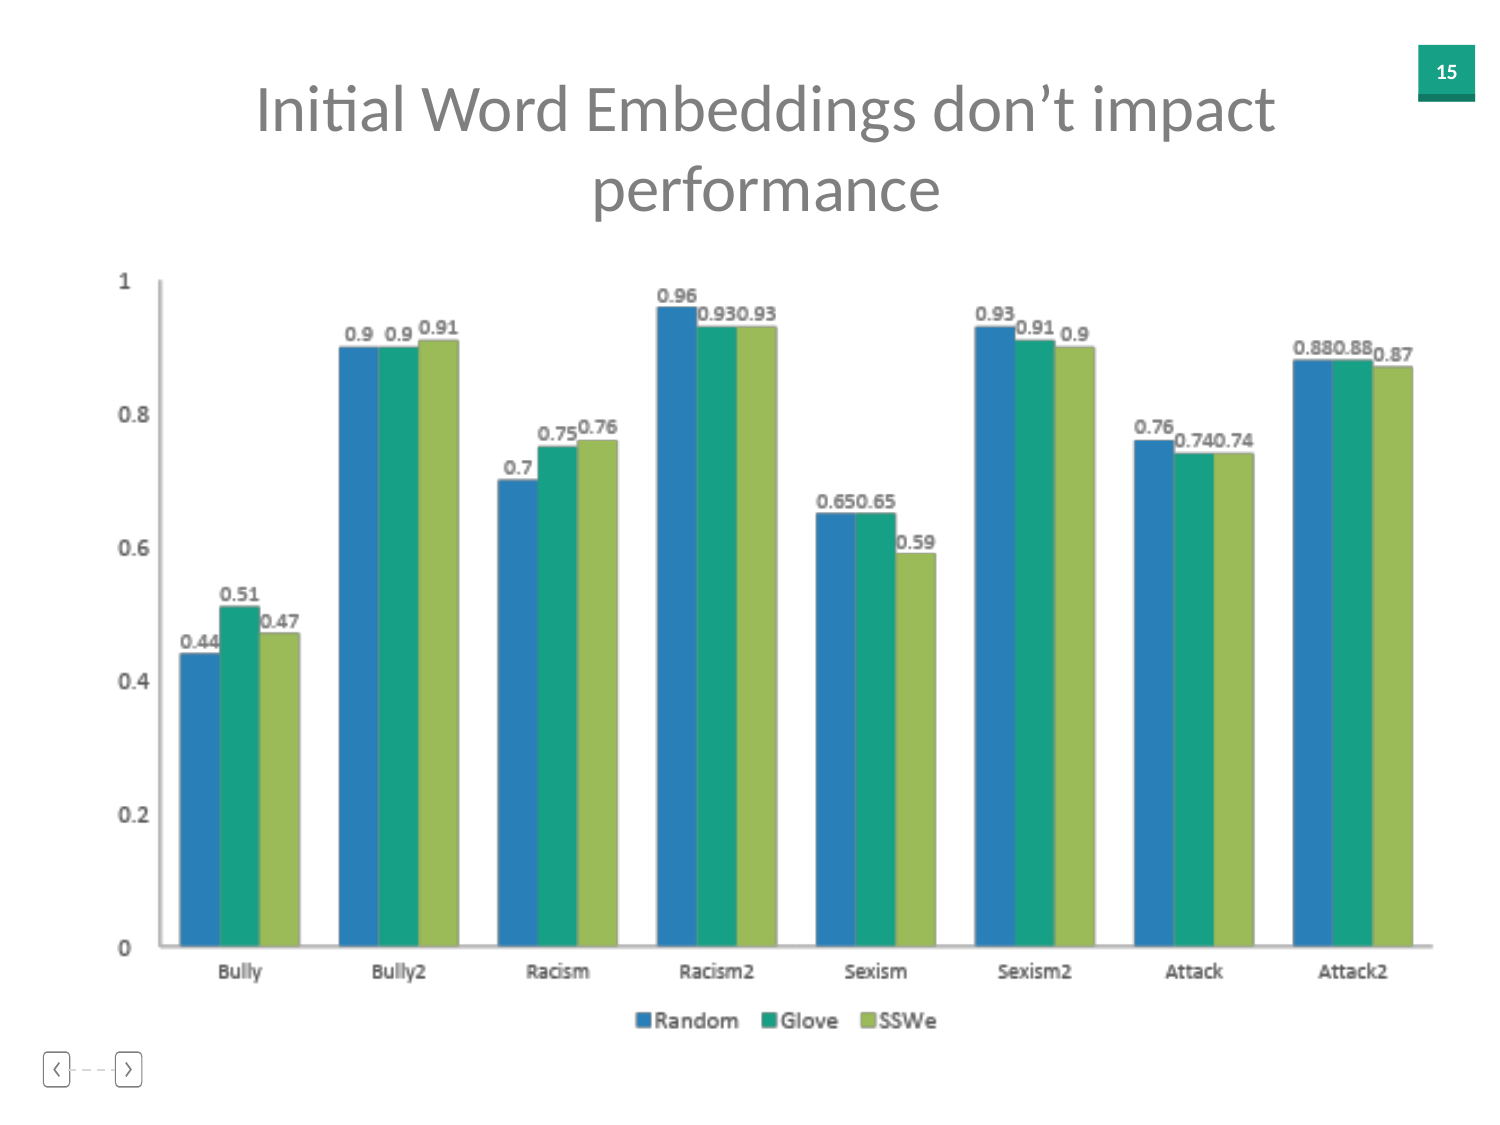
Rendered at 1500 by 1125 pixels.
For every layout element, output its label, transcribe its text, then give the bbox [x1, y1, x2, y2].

picture [98, 259, 1454, 1057]
text_box Initial Word Embeddings don’t impact performance [78, 56, 1454, 234]
